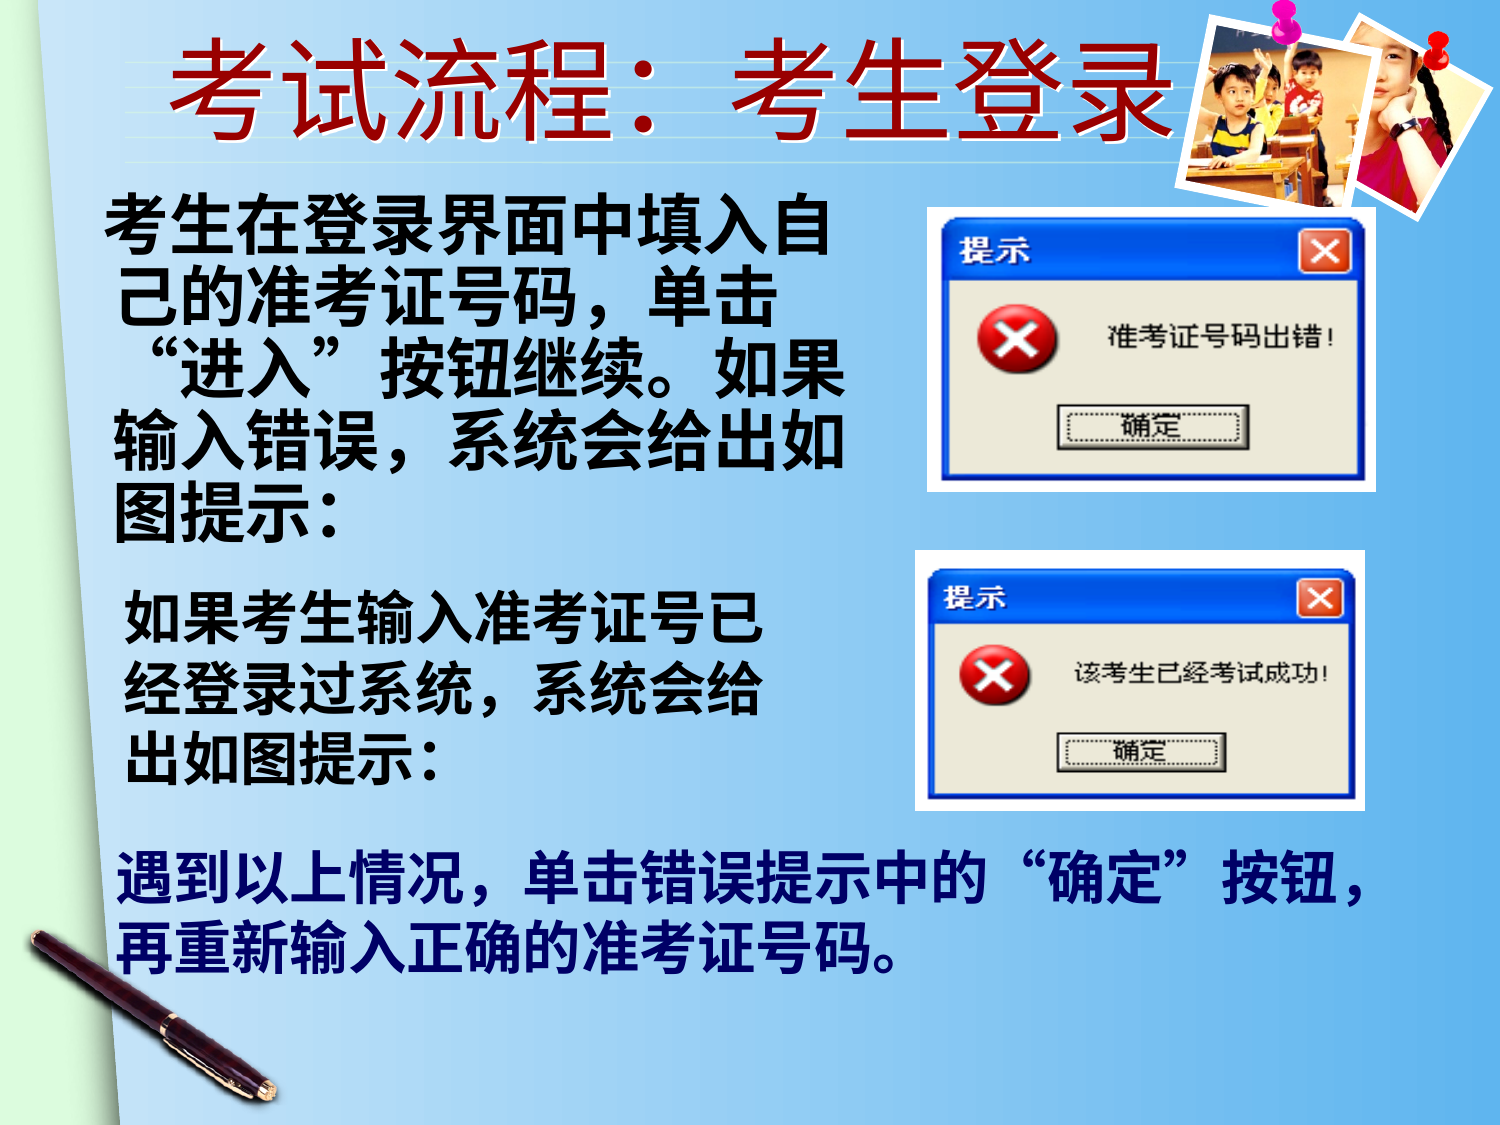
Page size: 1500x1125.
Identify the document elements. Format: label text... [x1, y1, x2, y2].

title 考试流程：考生登录 [149, 12, 1288, 163]
picture [926, 0, 1377, 492]
text_box 遇到以上情况，单击错误提示中的“确定”按钮，再重新输入正确的准考证号码。 [100, 834, 1388, 989]
picture [0, 0, 288, 1125]
list 考生在登录界面中填入自己的准考证号码，单击“进入”按钮继续。如果输入错误，系统会给出如图提示： [40, 184, 880, 433]
picture [915, 550, 1365, 811]
text_box 如果考生输入准考证号已经登录过系统，系统会给出如图提示： [109, 574, 821, 800]
picture [1351, 22, 1484, 212]
